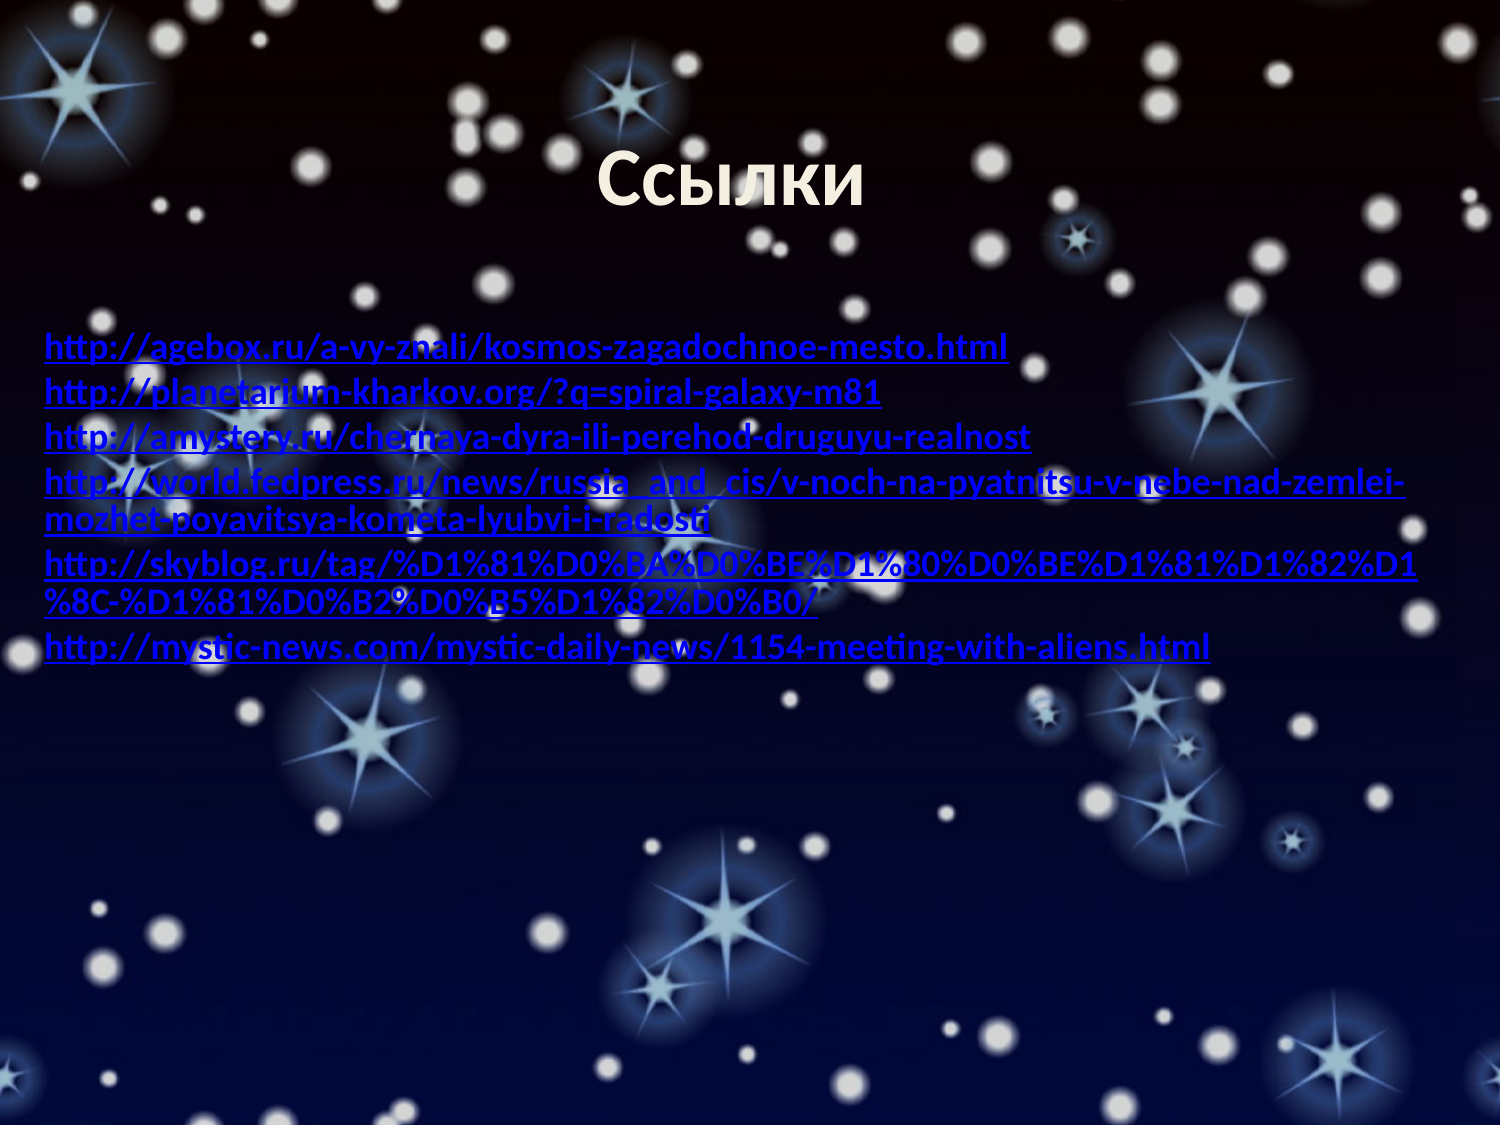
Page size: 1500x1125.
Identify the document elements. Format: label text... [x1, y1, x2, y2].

text_box Ссылки http://agebox.ru/a-vy-znali/kosmos-zagadochnoe-mesto.html http://planetarium-kharkov.org/?q=spiral-galaxy-m81 http://amystery.ru/chernaya-dyra-ili-perehod-druguyu-realnost http://world.fedpress.ru/news/russia_and_cis/v-noch-na-pyatnitsu-v-nebe-nad-zemlei-mozhet-poyavitsya-kometa-lyubvi-i-radosti http://skyblog.ru/tag/%D1%81%D0%BA%D0%BE%D1%80%D0%BE%D1%81%D1%82%D1%8C-%D1%81%D0%B2%D0%B5%D1%82%D0%B0/ http://mystic-news.com/mystic-daily-news/1154-meeting-with-aliens.html [29, 114, 1436, 735]
picture [0, 0, 1500, 1125]
